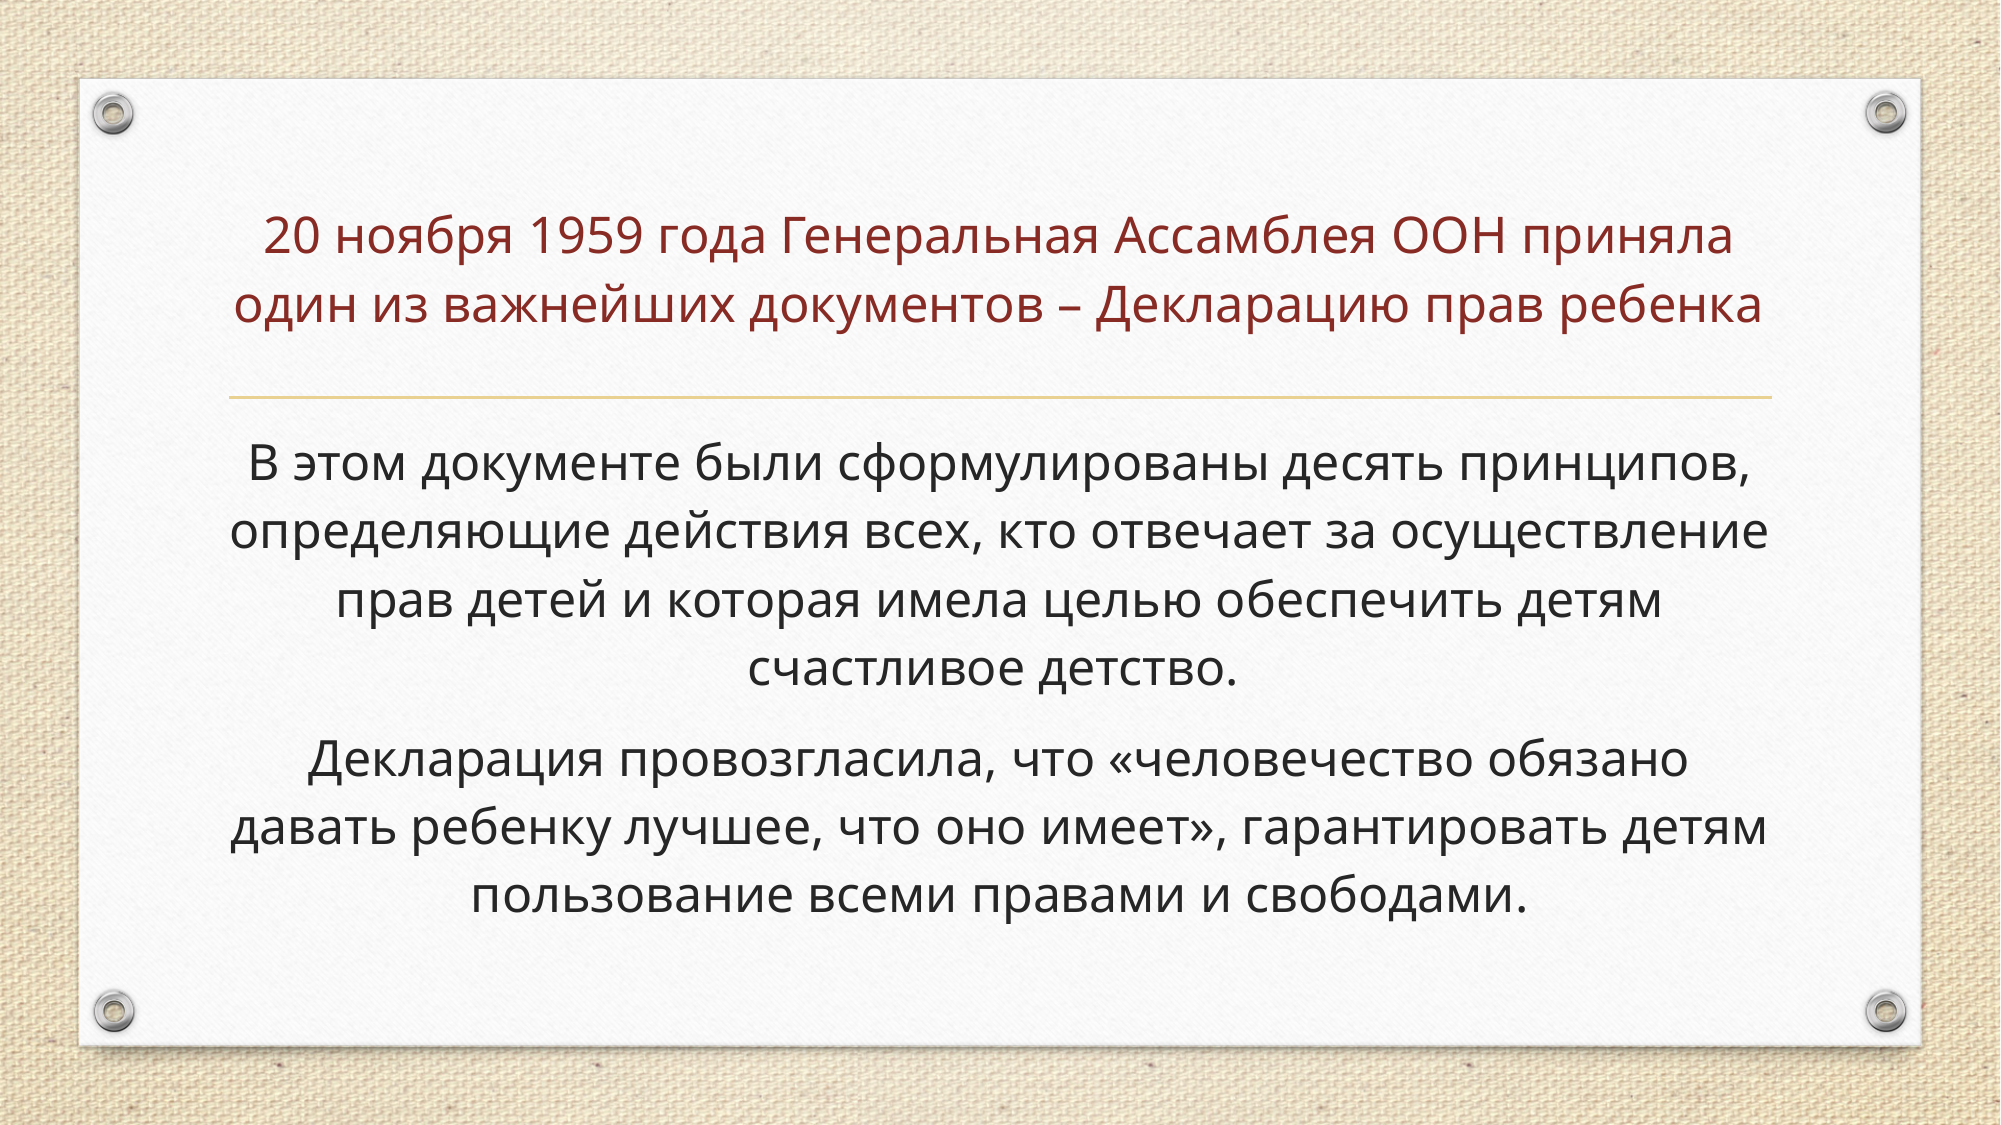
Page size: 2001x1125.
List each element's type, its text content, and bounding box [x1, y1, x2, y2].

list В этом документе были сформулированы десять принципов, определяющие действия всех, кто отвечает за осуществление прав детей и которая имела целью обеспечить детям счастливое детство. Декларация провозгласила, что «человечество обязано давать ребенку лучшее, что оно имеет», гарантировать детям пользование всеми правами и свободами. [212, 419, 1788, 964]
title 20 ноября 1959 года Генеральная Ассамблея ООН приняла один из важнейших документов – Декларацию прав ребенка [212, 161, 1788, 375]
picture [0, 0, 2001, 1125]
